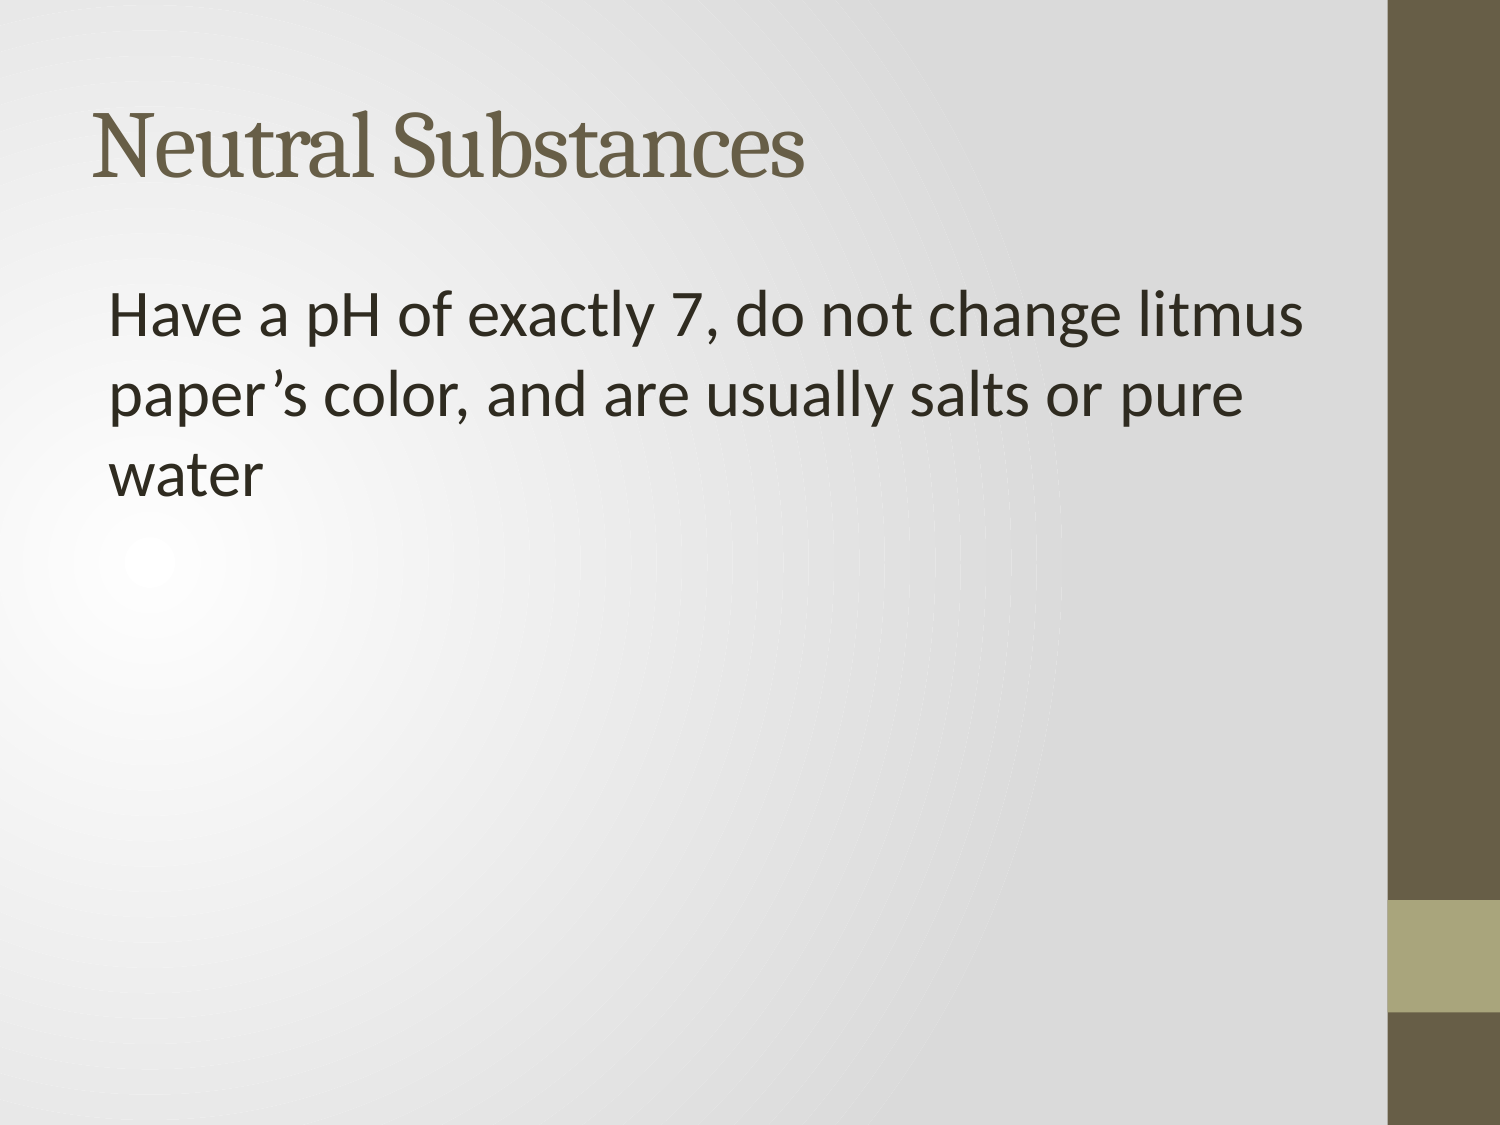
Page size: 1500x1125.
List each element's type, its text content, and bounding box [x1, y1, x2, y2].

title Neutral Substances [75, 45, 1325, 233]
list Have a pH of exactly 7, do not change litmus paper’s color, and are usually salts or pure water [75, 262, 1325, 1050]
